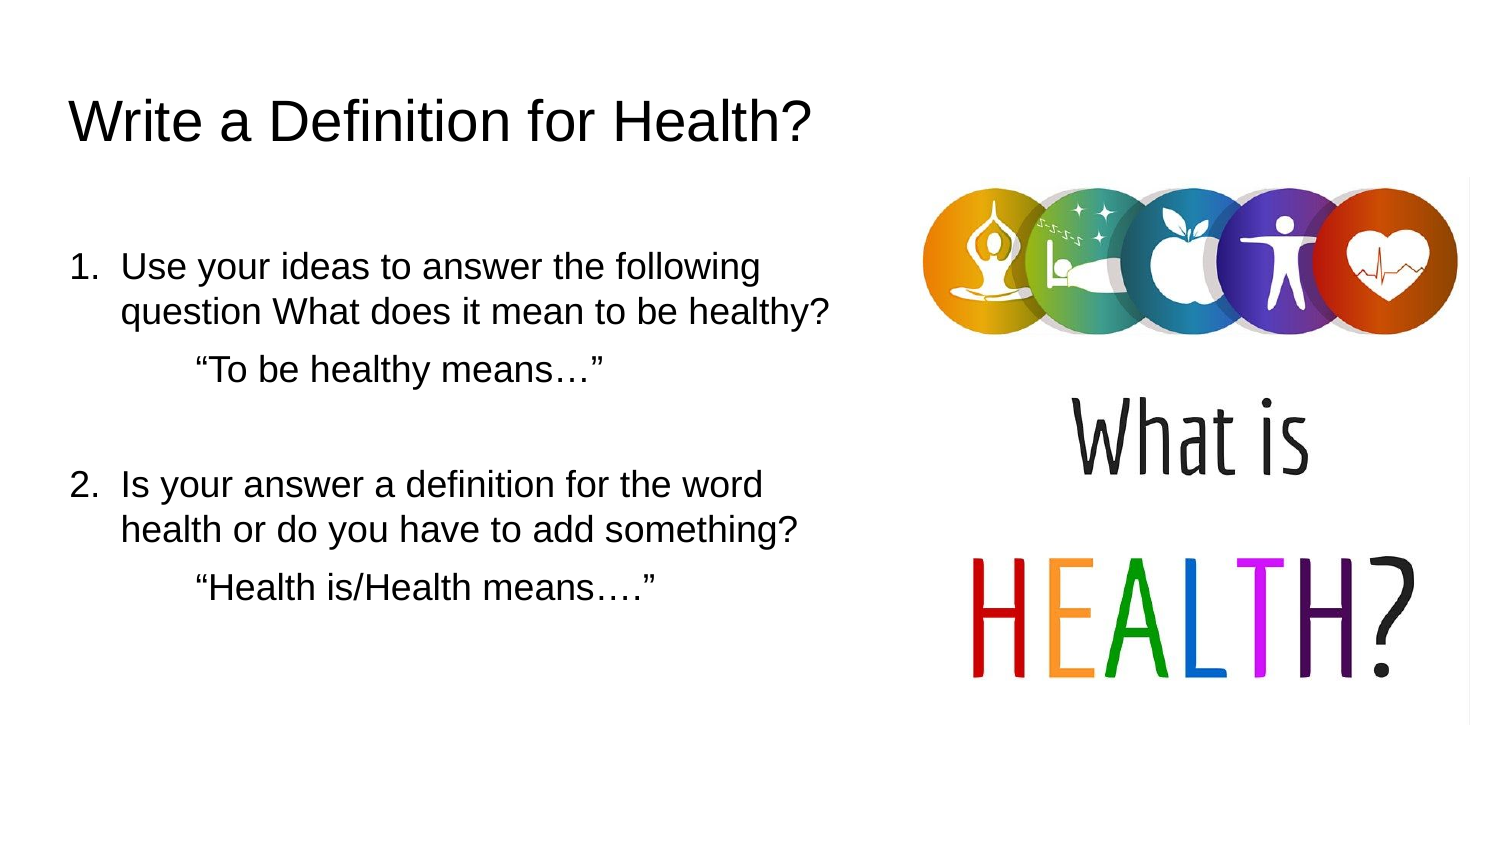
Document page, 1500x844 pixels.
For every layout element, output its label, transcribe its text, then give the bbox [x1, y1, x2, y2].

list Use your ideas to answer the following question What does it mean to be healthy? “To be healthy means…” Is your answer a definition for the word health or do you have to add something? “Health is/Health means….” [30, 177, 882, 844]
picture [906, 177, 1471, 725]
title Write a Definition for Health? [61, 12, 1188, 154]
